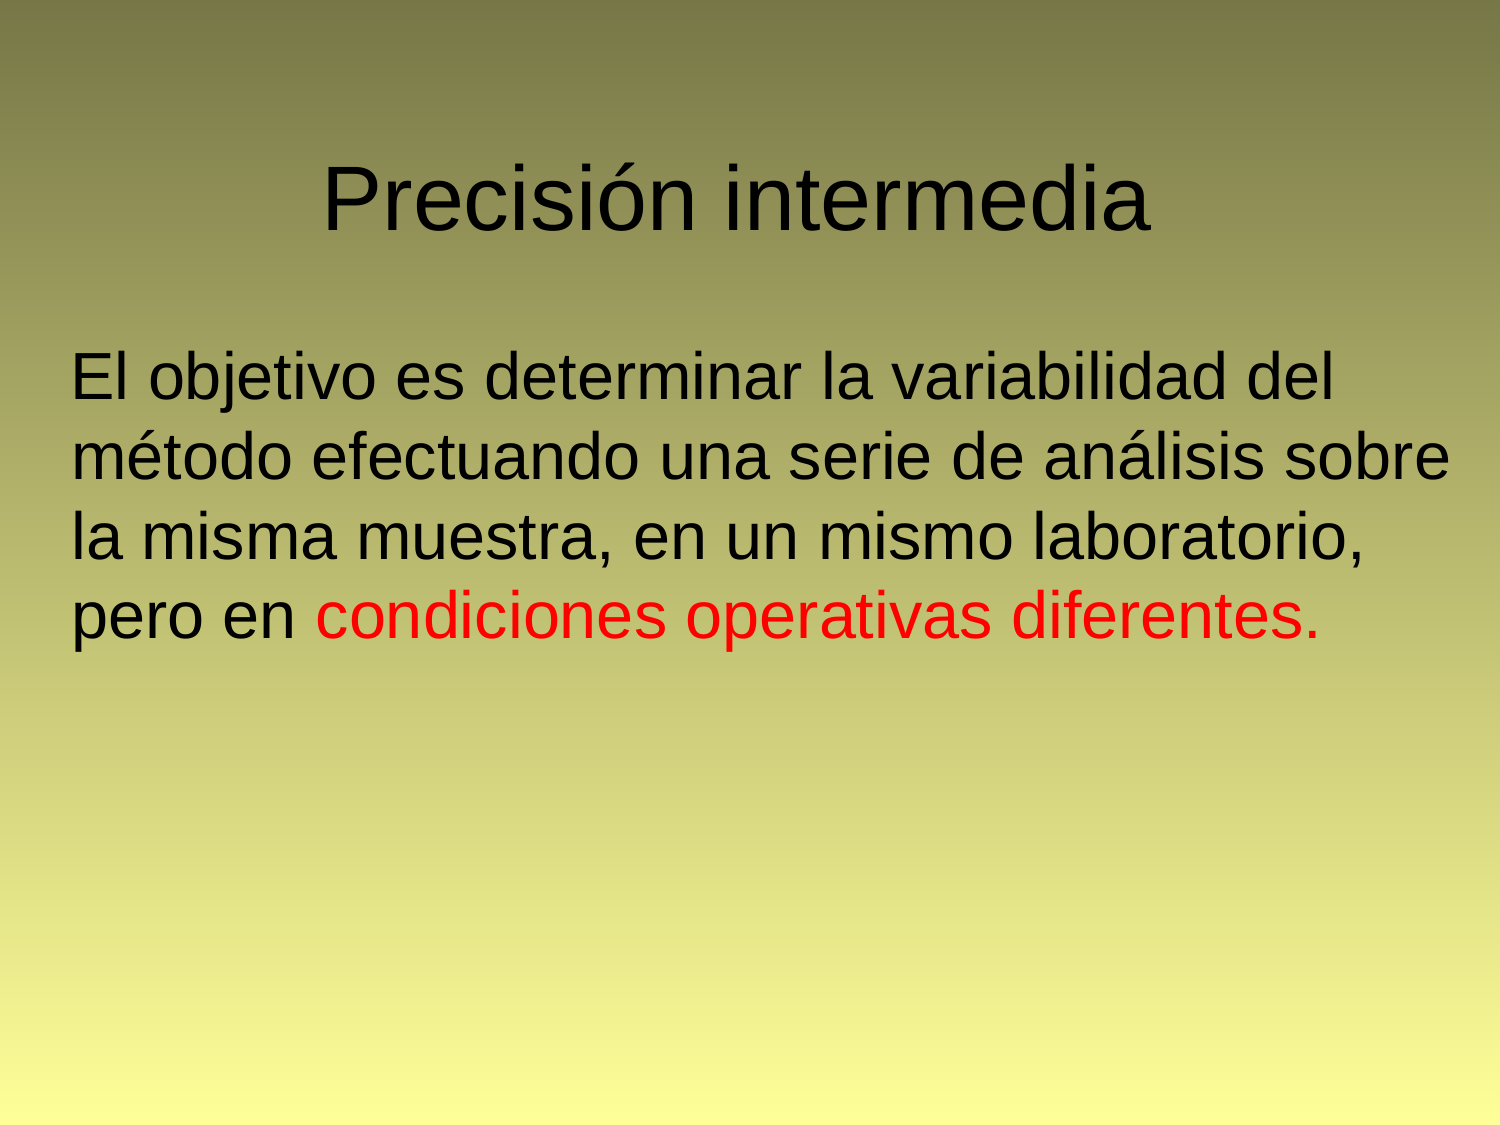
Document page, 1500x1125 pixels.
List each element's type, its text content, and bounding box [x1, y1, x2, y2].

title Precisión intermedia [112, 99, 1388, 288]
list El objetivo es determinar la variabilidad del método efectuando una serie de análisis sobre la misma muestra, en un mismo laboratorio, pero en condiciones operativas diferentes. [0, 324, 1500, 1091]
